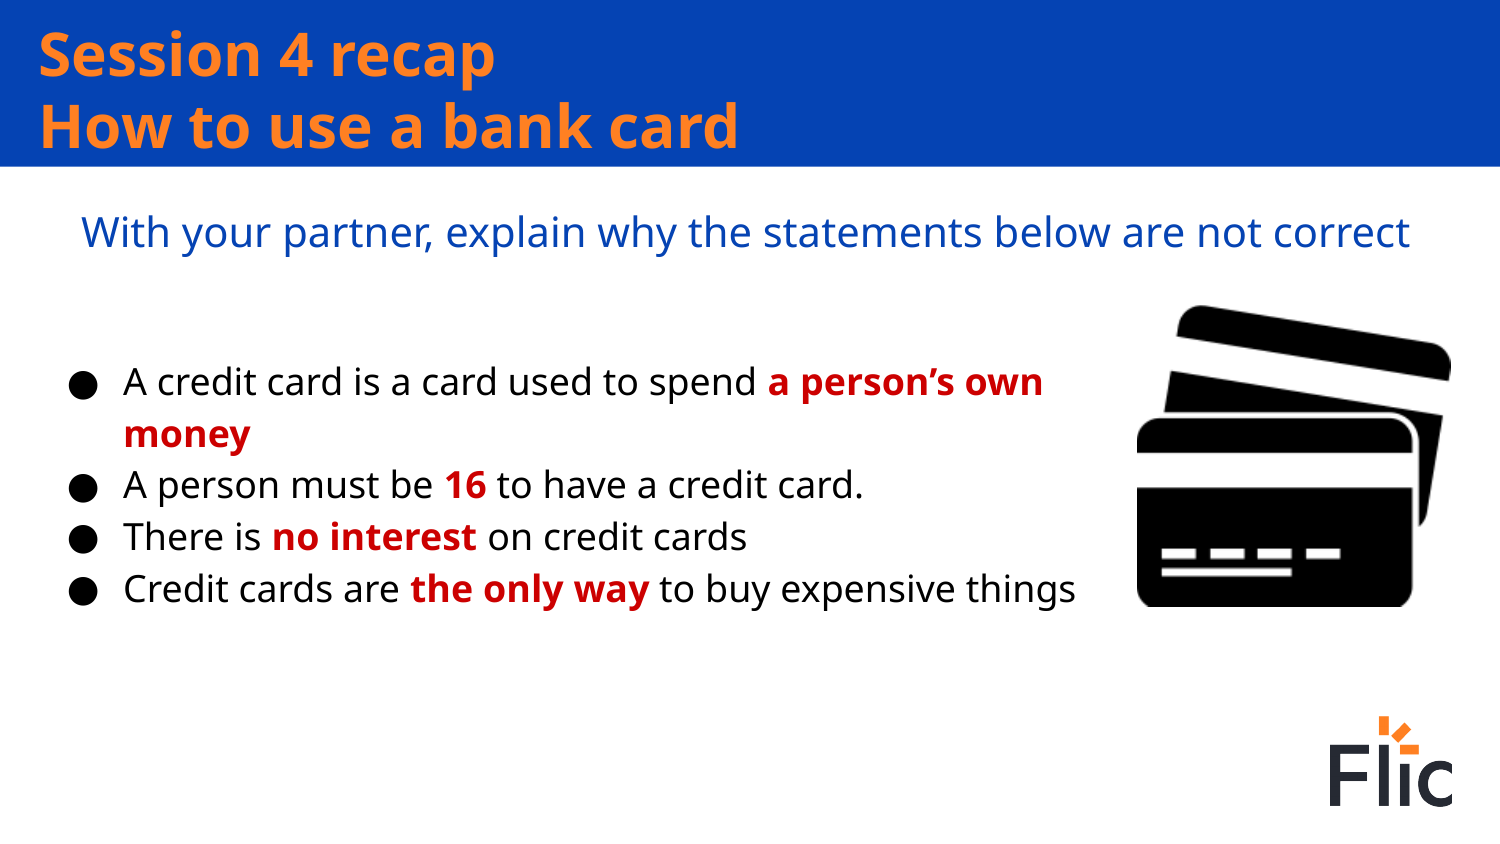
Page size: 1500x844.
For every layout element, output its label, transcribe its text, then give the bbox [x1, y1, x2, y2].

text_box With your partner, explain why the statements below are not correct [11, 191, 1491, 272]
picture [1137, 293, 1451, 607]
title Session 4 recap How to use a bank card [23, 0, 1352, 176]
text_box A credit card is a card used to spend a person’s own money A person must be 16 to have a credit card. There is no interest on credit cards Credit cards are the only way to buy expensive things [33, 336, 1138, 625]
picture [1330, 716, 1452, 807]
